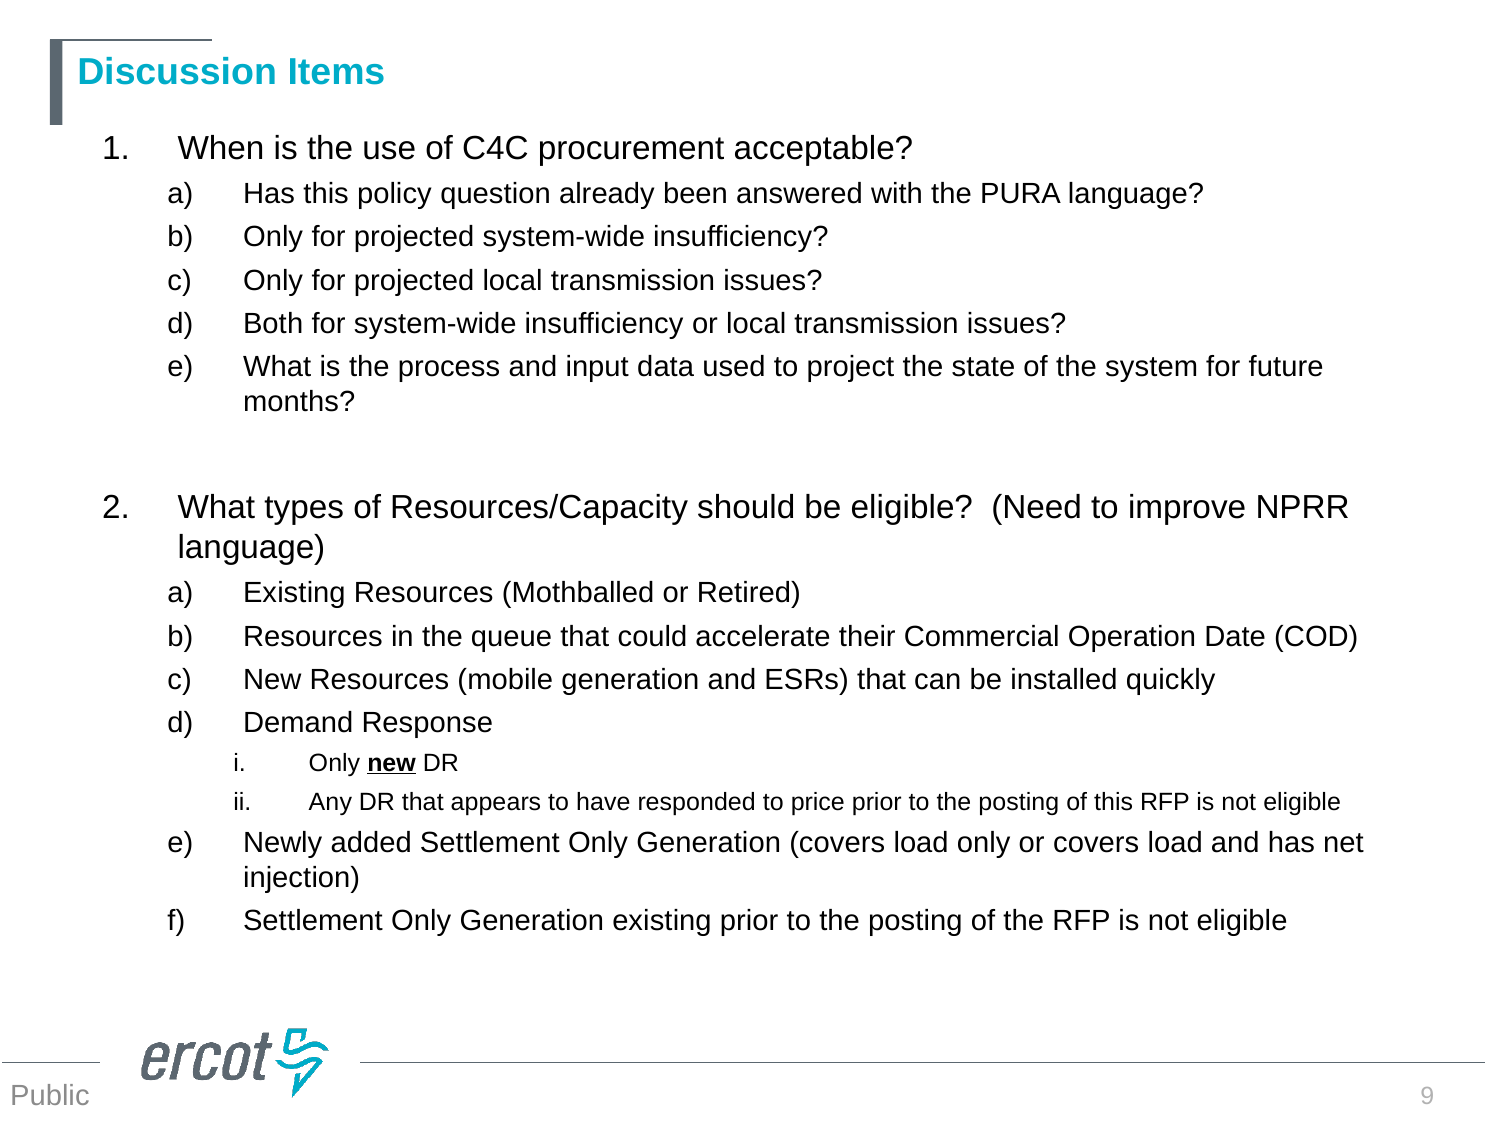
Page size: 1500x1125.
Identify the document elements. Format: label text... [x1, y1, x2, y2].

picture [137, 1024, 332, 1100]
slide_number 9 [1380, 1076, 1475, 1113]
title Discussion Items [62, 39, 1450, 118]
list When is the use of C4C procurement acceptable? Has this policy question already been answered with the PURA language? Only for projected system-wide insufficiency? Only for projected local transmission issues? Both for system-wide insufficiency or local transmission issues? What is the process and input data used to project the state of the system for future months? What types of Resources/Capacity should be eligible? (Need to improve NPRR language) Existing Resources (Mothballed or Retired) Resources in the queue that could accelerate their Commercial Operation Date (COD) New Resources (mobile generation and ESRs) that can be installed quickly Demand Response Only new DR Any DR that appears to have responded to price prior to the posting of this RFP is not eligible Newly added Settlement Only Generation (covers load only or covers load and has net injection) Settlement Only Generation existing prior to the posting of the RFP is not eligible [50, 118, 1450, 992]
